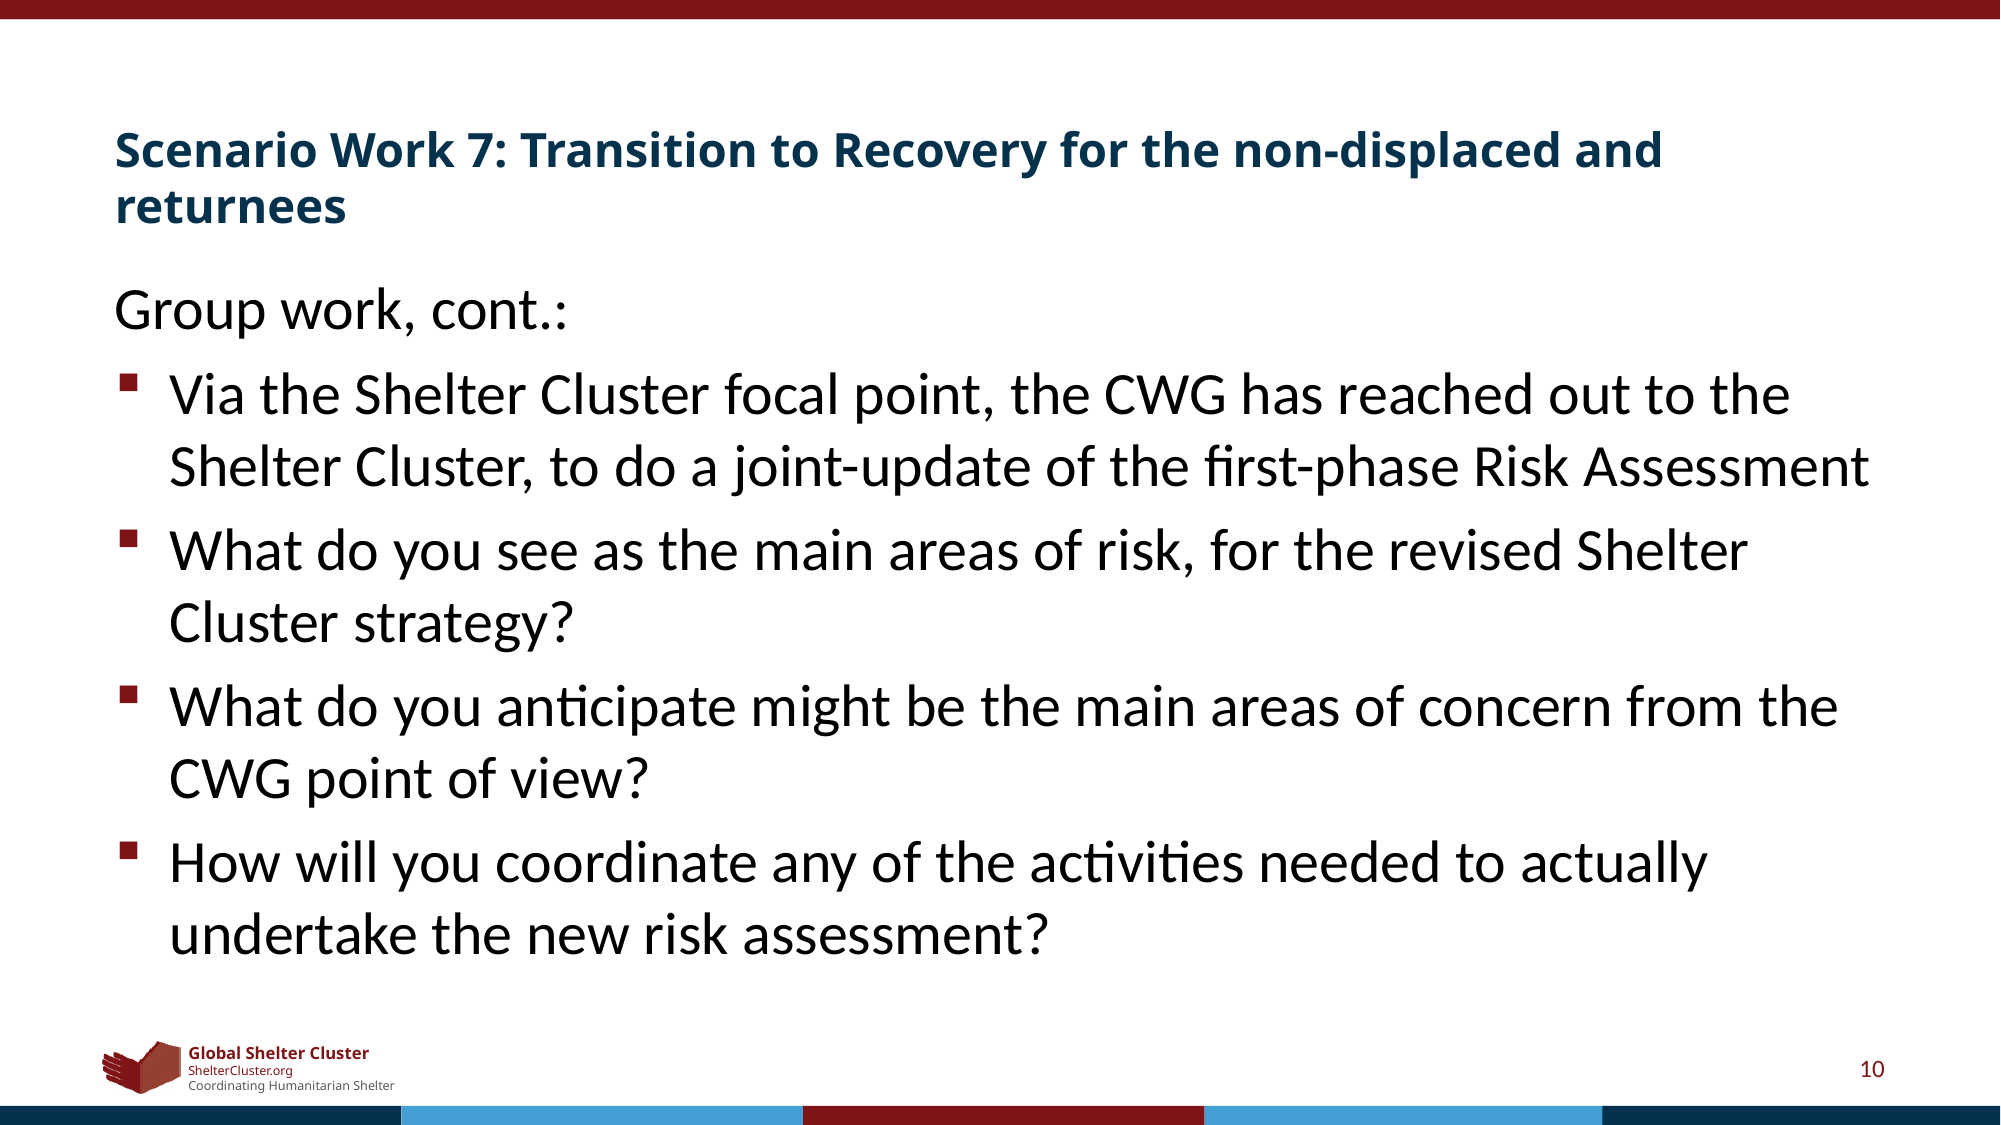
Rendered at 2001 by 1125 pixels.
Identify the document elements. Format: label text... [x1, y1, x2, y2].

picture [102, 1041, 181, 1094]
title Scenario Work 7: Transition to Recovery for the non-displaced and returnees [99, 111, 1863, 262]
list Group work, cont.: Via the Shelter Cluster focal point, the CWG has reached out to the Shelter Cluster, to do a joint-update of the first-phase Risk Assessment What do you see as the main areas of risk, for the revised Shelter Cluster strategy? What do you anticipate might be the main areas of concern from the CWG point of view? How will you coordinate any of the activities needed to actually undertake the new risk assessment? [99, 262, 1900, 1005]
slide_number 10 [1433, 1037, 1900, 1098]
